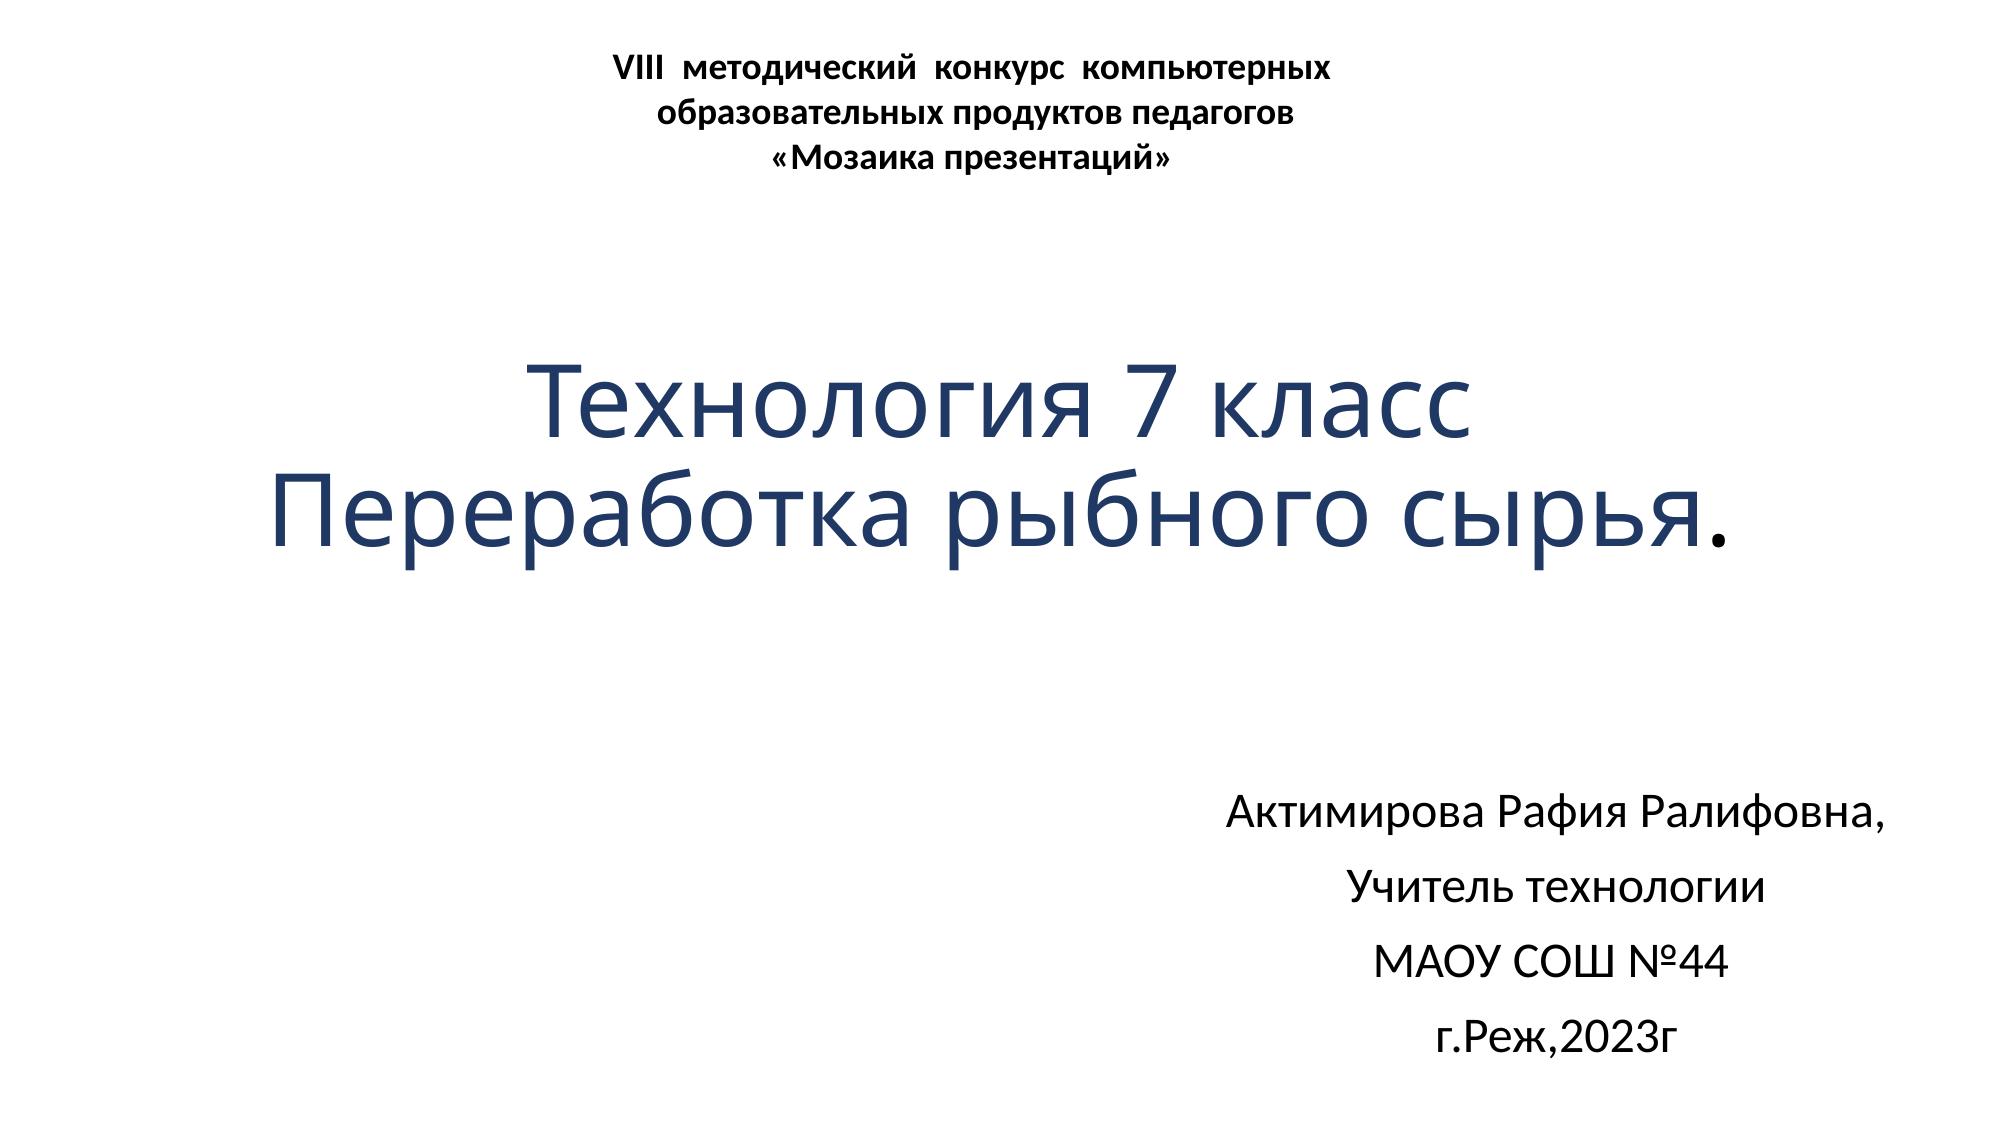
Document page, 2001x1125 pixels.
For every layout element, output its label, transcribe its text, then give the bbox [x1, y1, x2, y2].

text_box VIII методический конкурс компьютерных образовательных продуктов педагогов «Мозаика презентаций» [444, 34, 1500, 230]
subtitle Актимирова Рафия Ралифовна, Учитель технологии МАОУ СОШ №44 г.Реж,2023г [806, 777, 2000, 1125]
title Технология 7 класс Переработка рыбного сырья. [249, 339, 1750, 576]
